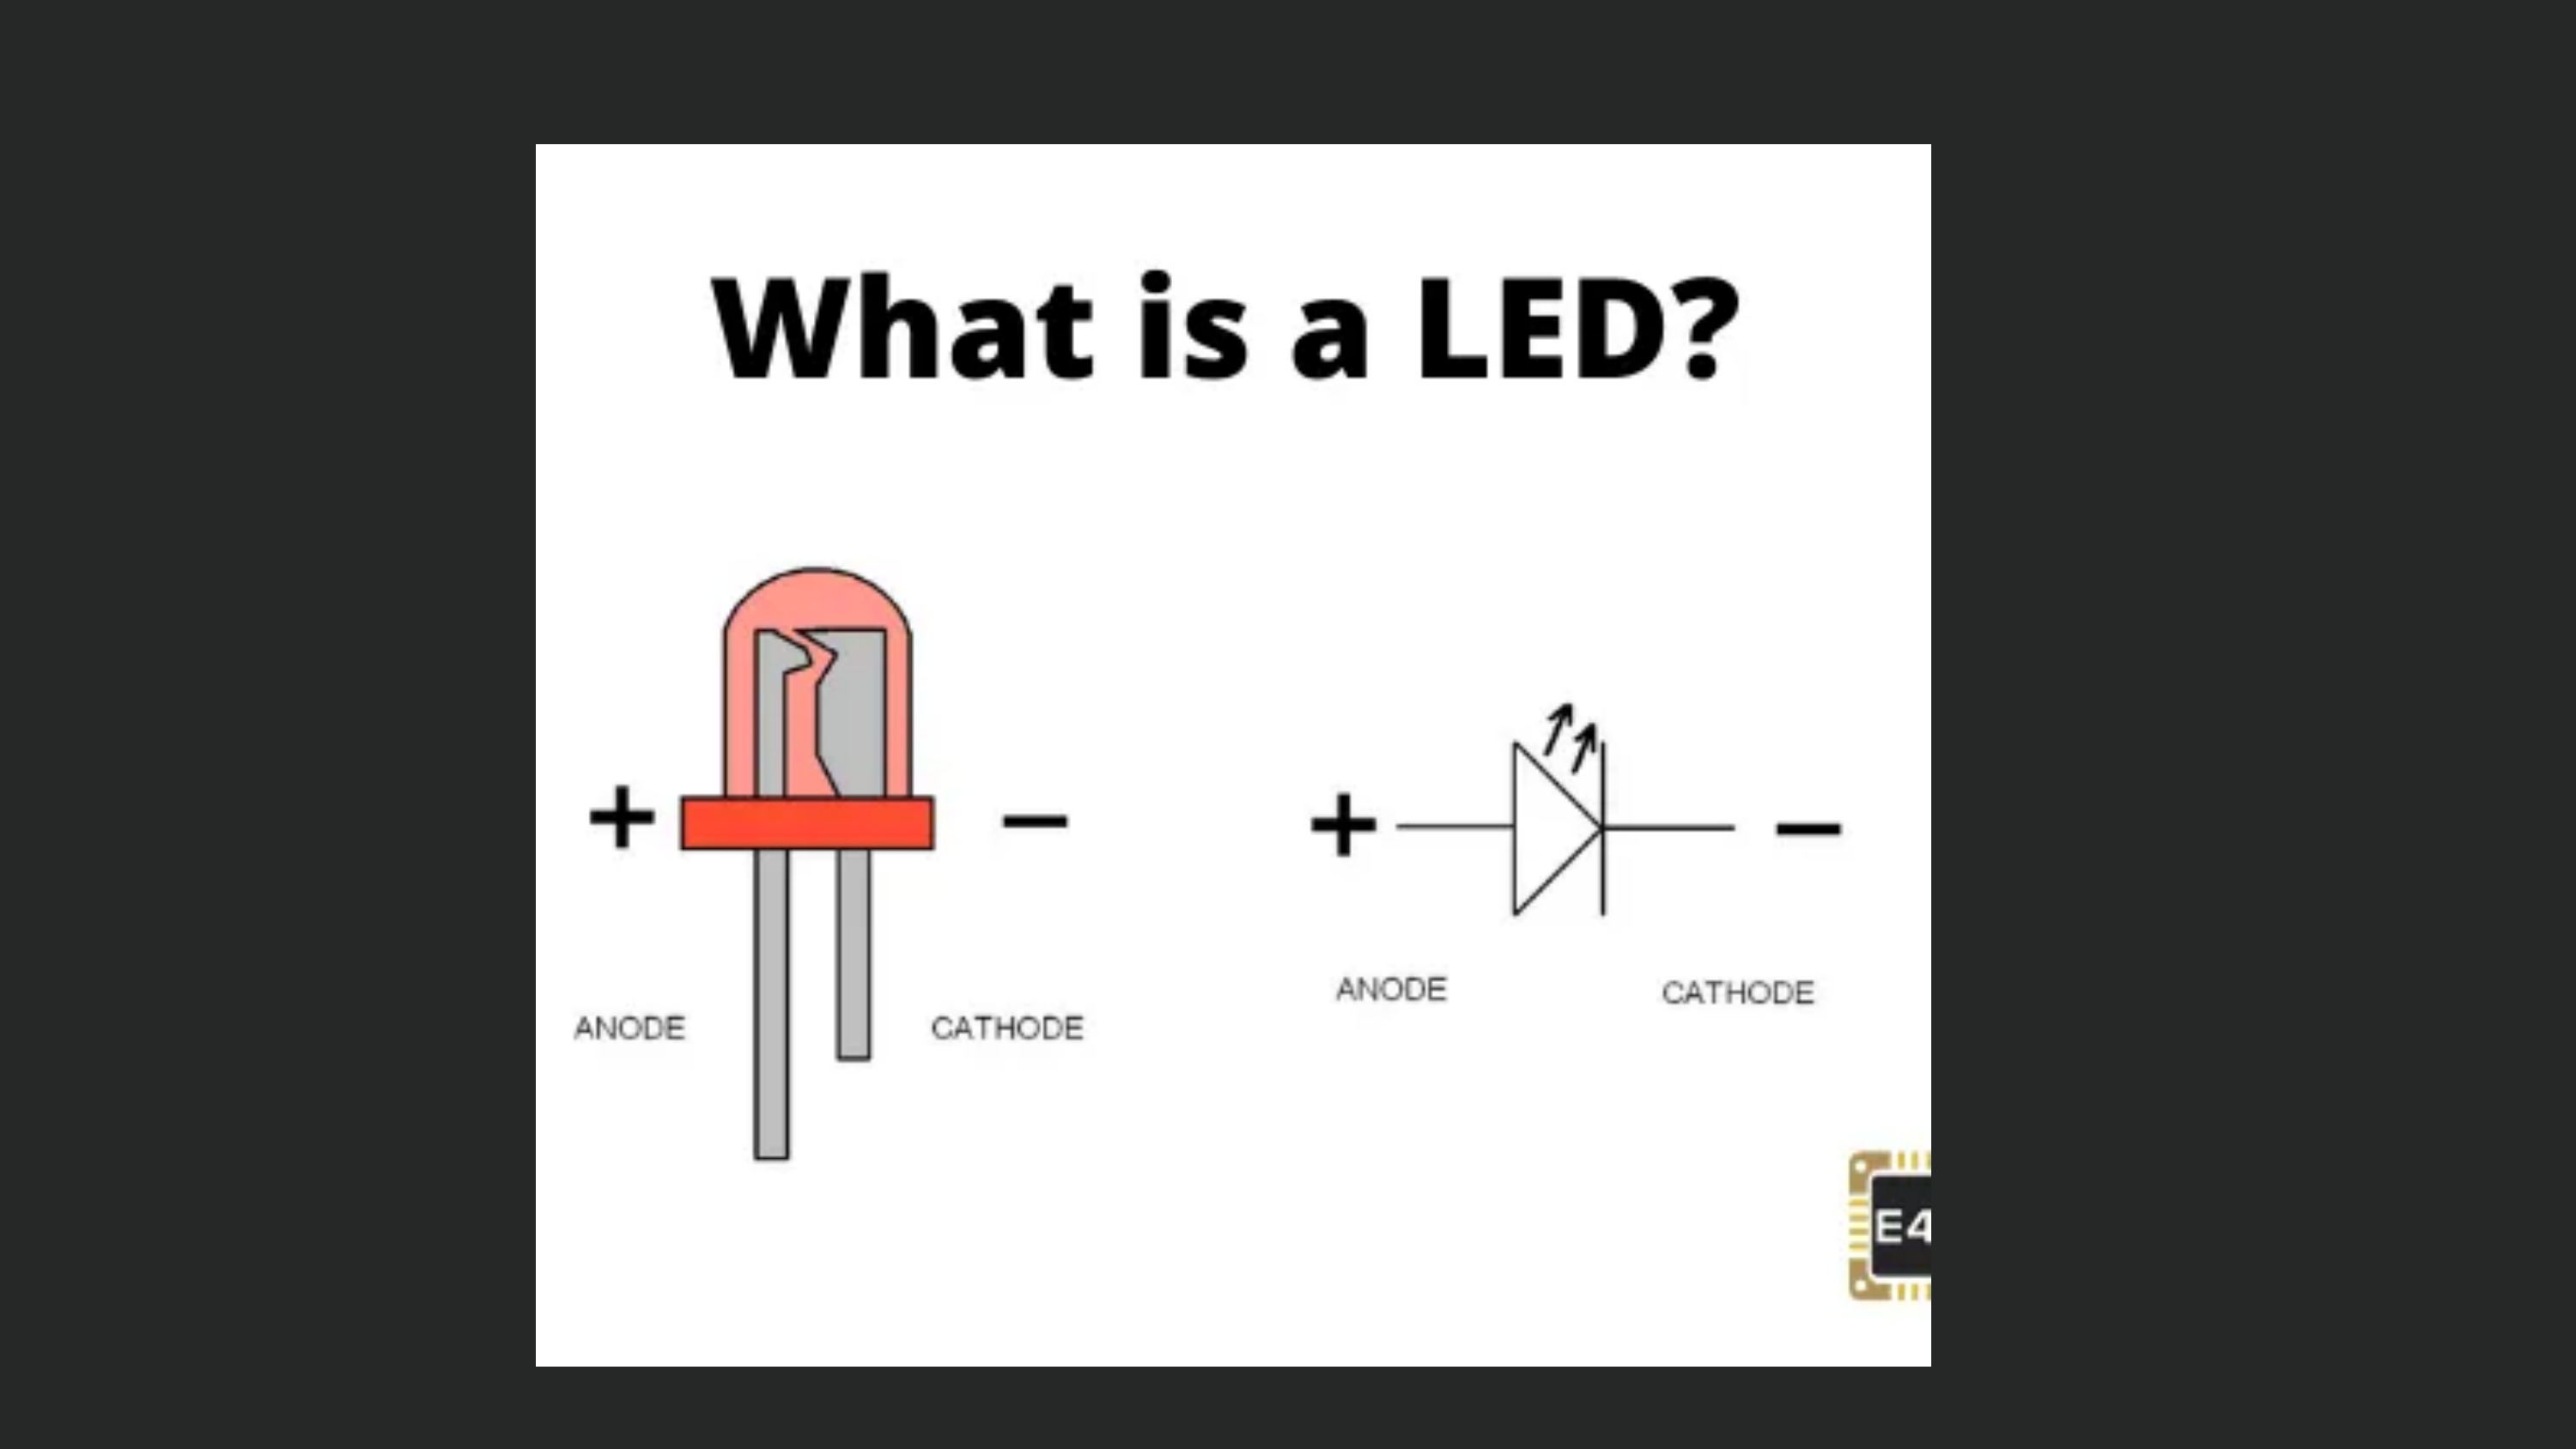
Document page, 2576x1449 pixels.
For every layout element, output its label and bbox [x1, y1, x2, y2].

text_box [536, 144, 1932, 1367]
